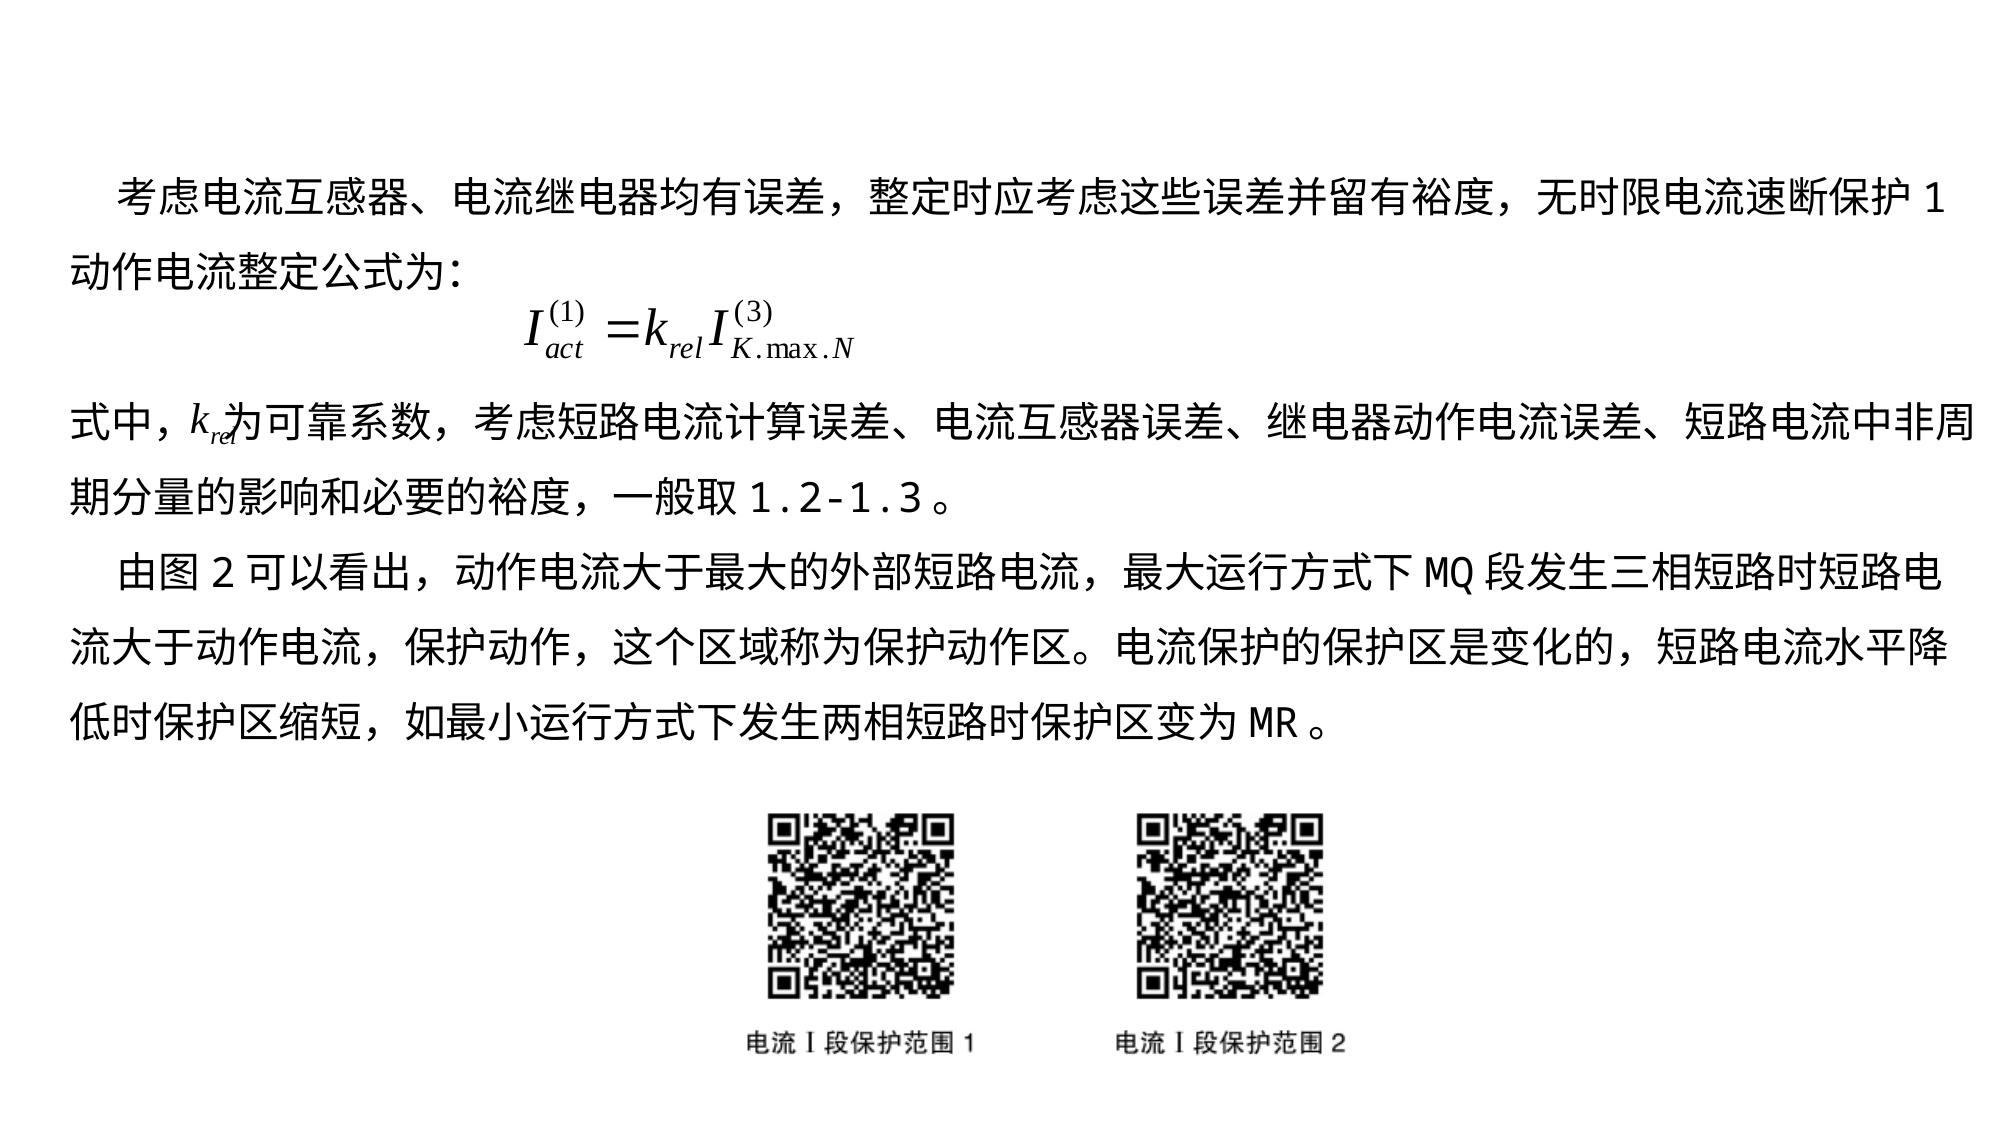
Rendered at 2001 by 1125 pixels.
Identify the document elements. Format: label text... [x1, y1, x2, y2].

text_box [183, 390, 249, 455]
text_box 考虑电流互感器、电流继电器均有误差，整定时应考虑这些误差并留有裕度，无时限电流速断保护1动作电流整定公式为： 式中， 为可靠系数，考虑短路电流计算误差、电流互感器误差、继电器动作电流误差、短路电流中非周期分量的影响和必要的裕度，一般取1.2-1.3。 由图2可以看出，动作电流大于最大的外部短路电流，最大运行方式下MQ段发生三相短路时短路电流大于动作电流，保护动作，这个区域称为保护动作区。电流保护的保护区是变化的，短路电流水平降低时保护区缩短，如最小运行方式下发生两相短路时保护区变为MR。 [55, 138, 1997, 754]
picture [700, 798, 1378, 1073]
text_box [514, 288, 866, 372]
